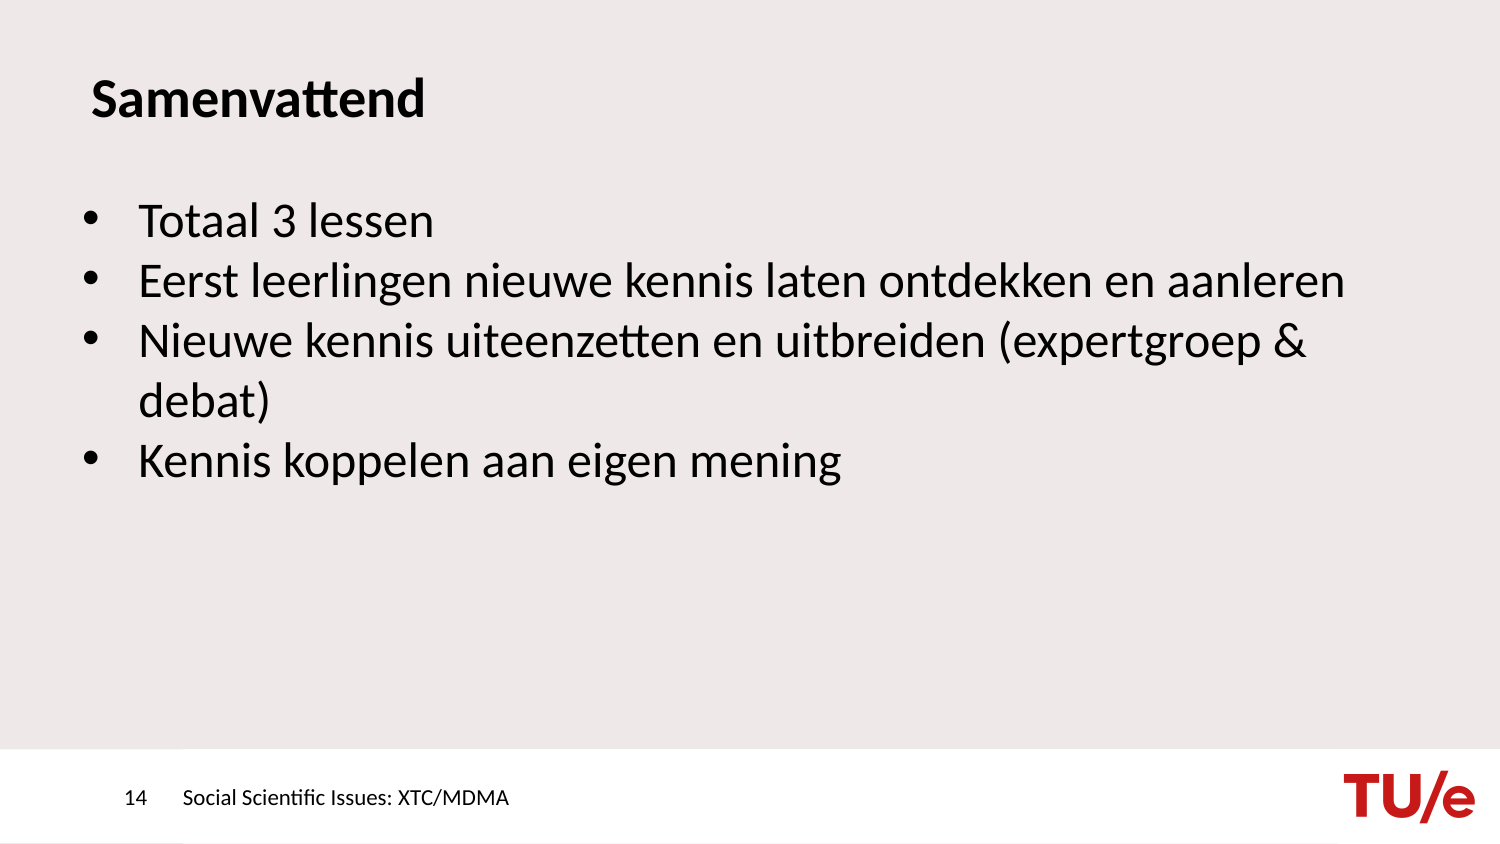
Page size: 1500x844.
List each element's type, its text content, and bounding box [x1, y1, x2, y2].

footer Social Scientific Issues: XTC/MDMA [183, 749, 1339, 844]
title Samenvattend [91, 72, 435, 162]
picture [1339, 749, 1500, 844]
slide_number 14 [0, 749, 183, 844]
list Totaal 3 lessen Eerst leerlingen nieuwe kennis laten ontdekken en aanleren Nieuwe kennis uiteenzetten en uitbreiden (expertgroep & debat) Kennis koppelen aan eigen mening [52, 187, 1364, 736]
